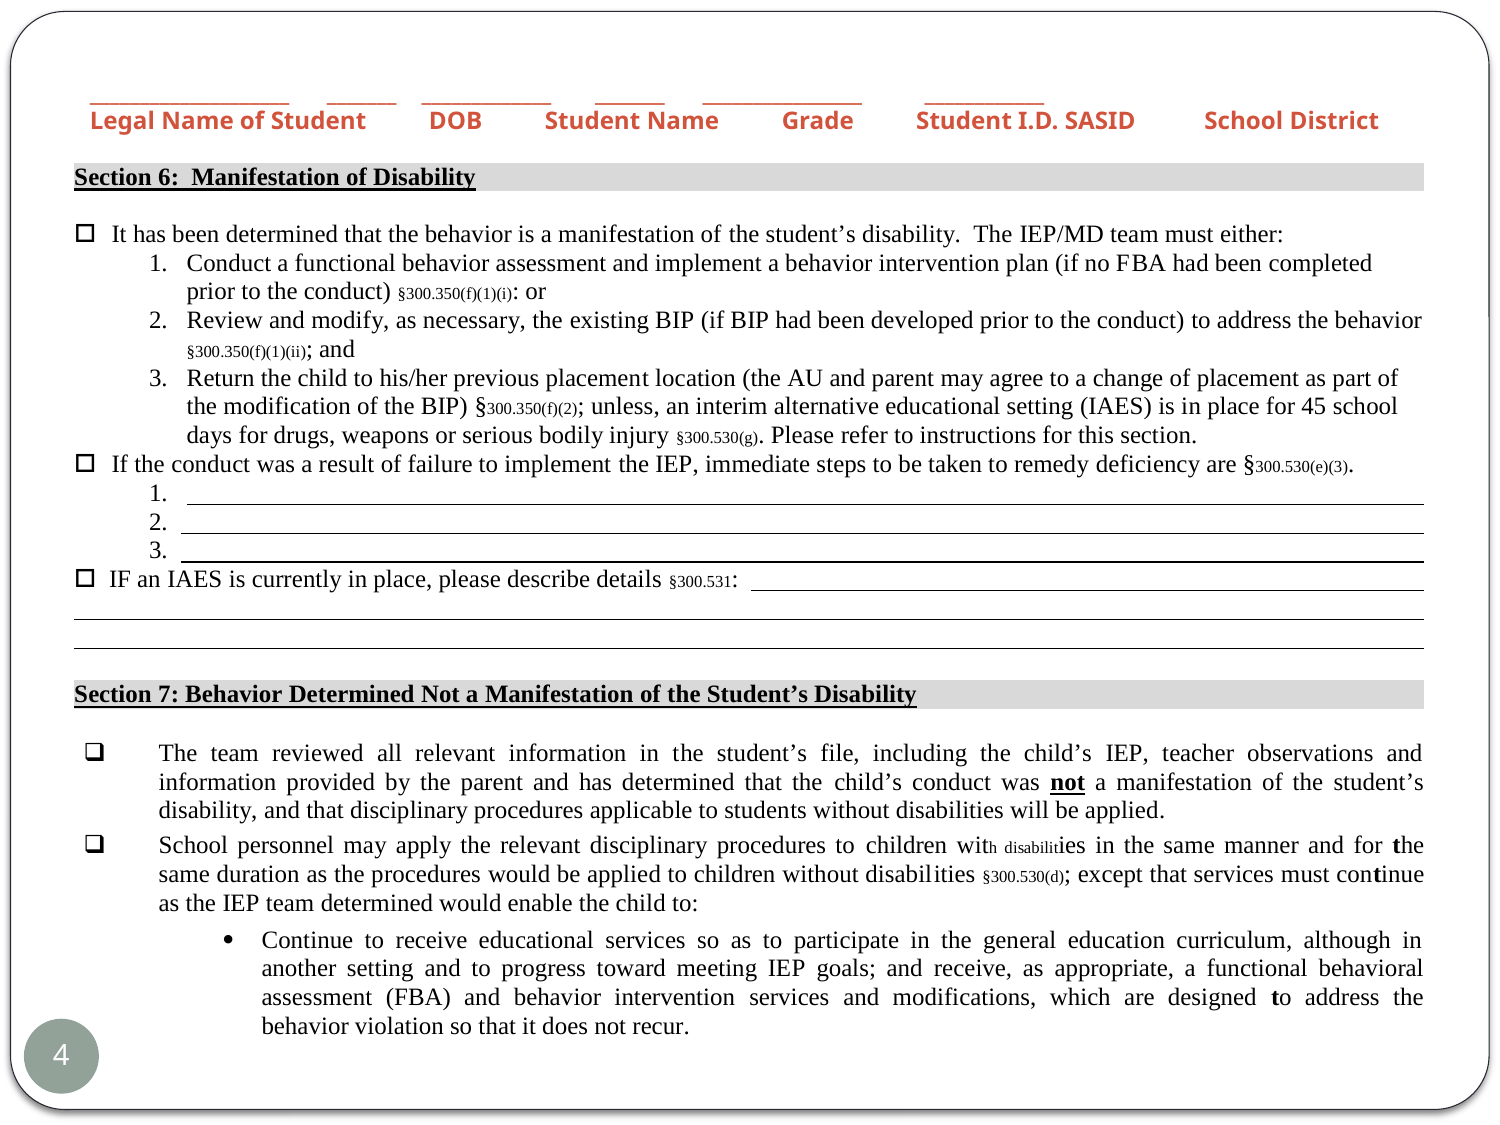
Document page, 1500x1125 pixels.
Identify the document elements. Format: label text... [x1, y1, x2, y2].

title ____________________ _______ _____________ _______ ________________ ____________ Legal Name of Student DOB Student Name Grade Student I.D. SASID School District [75, 45, 1425, 150]
picture [73, 162, 1426, 1049]
slide_number 4 [23, 1018, 99, 1094]
